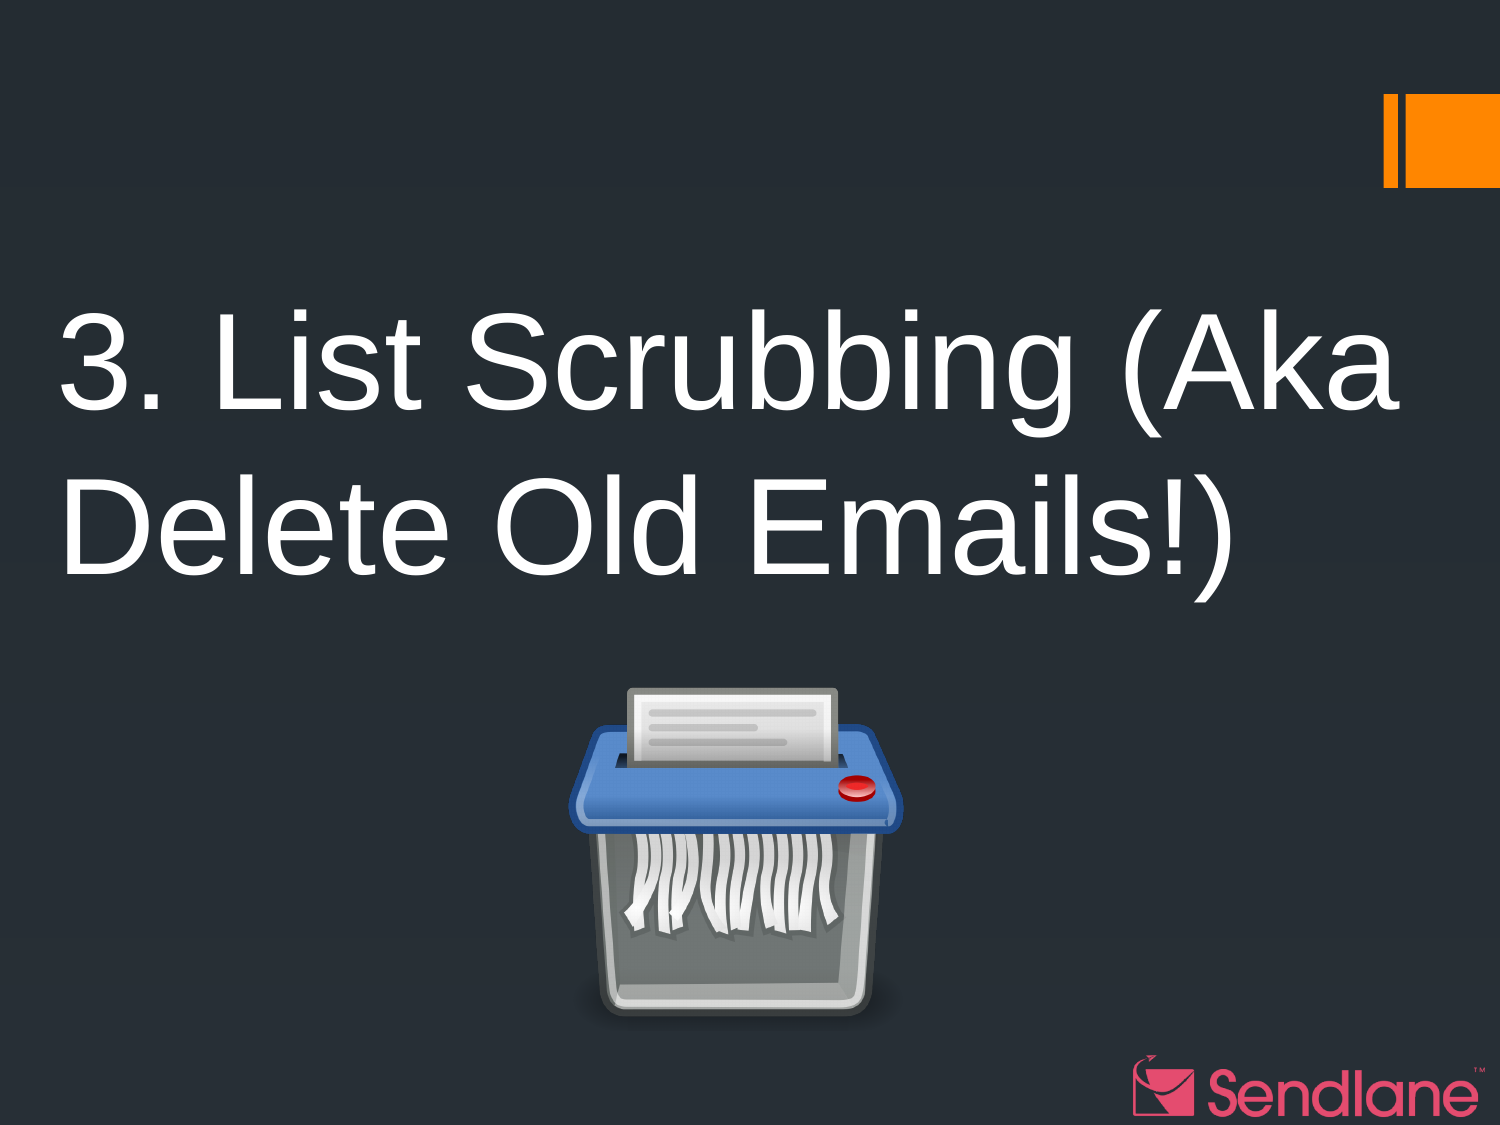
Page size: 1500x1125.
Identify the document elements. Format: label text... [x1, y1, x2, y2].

picture [560, 680, 912, 1031]
title 3. List Scrubbing (Aka Delete Old Emails!) [41, 253, 1436, 610]
picture [1127, 1027, 1489, 1125]
